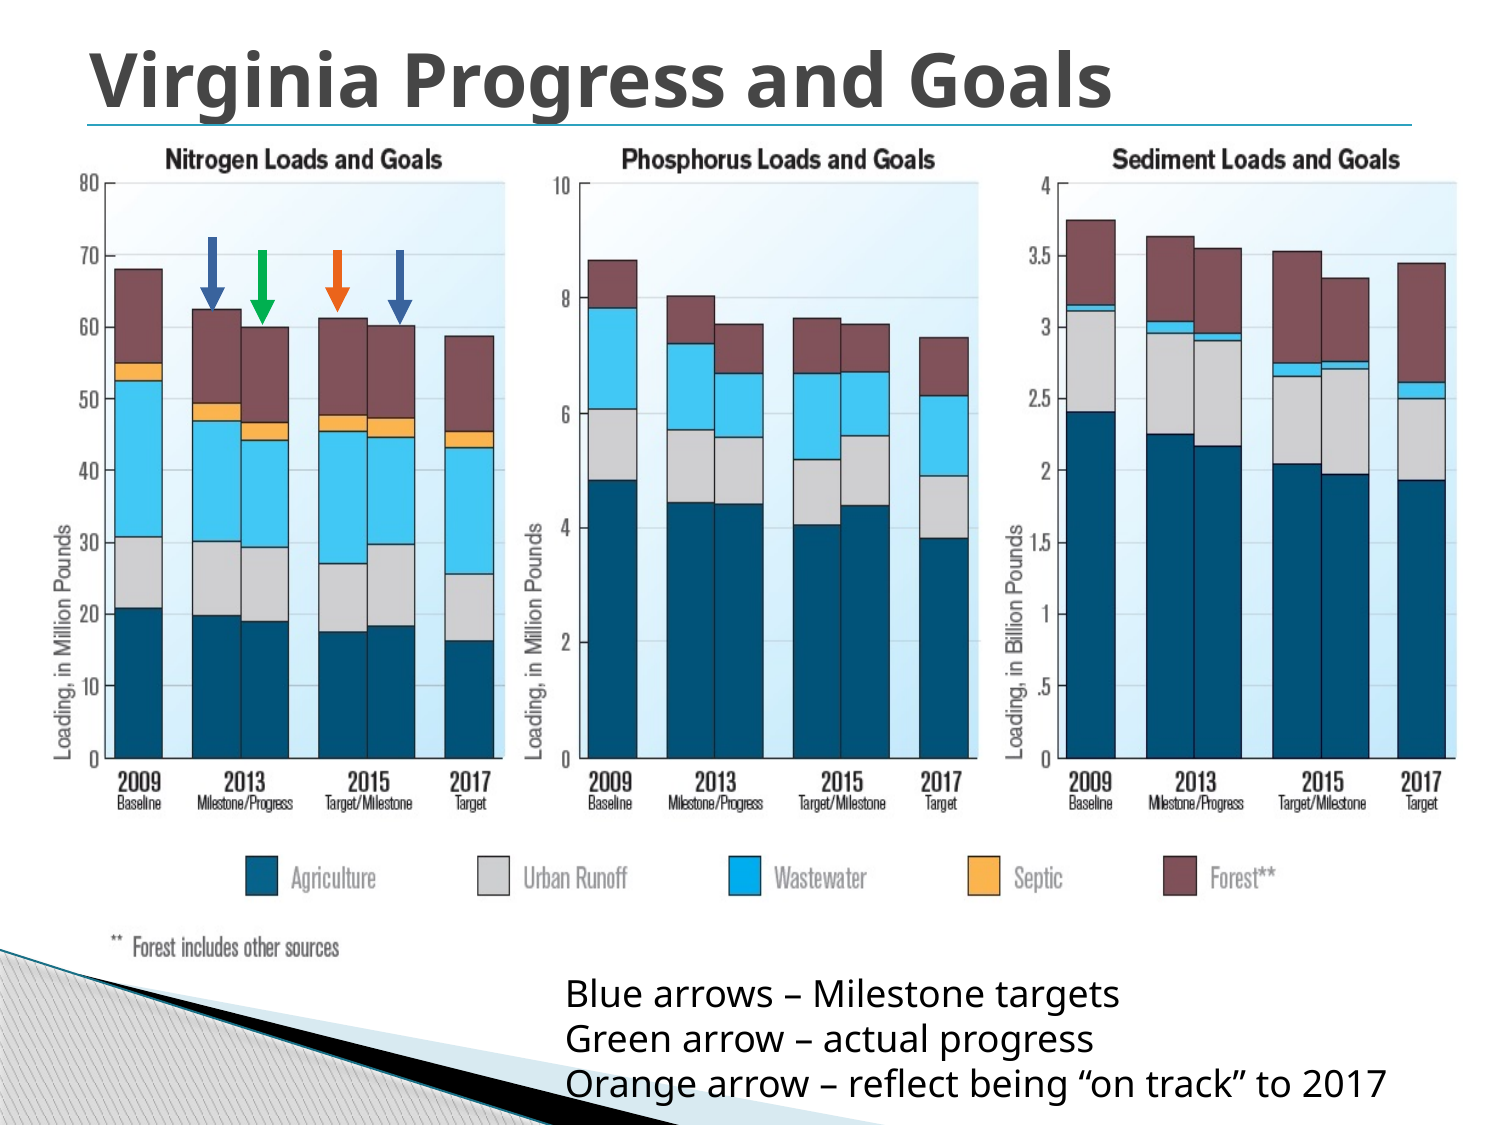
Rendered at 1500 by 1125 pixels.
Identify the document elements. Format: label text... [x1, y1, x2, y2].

picture [49, 141, 1463, 963]
title Virginia Progress and Goals [75, 12, 1488, 143]
text_box Blue arrows – Milestone targets Green arrow – actual progress Orange arrow – reflect being “on track” to 2017 [549, 962, 1500, 1113]
